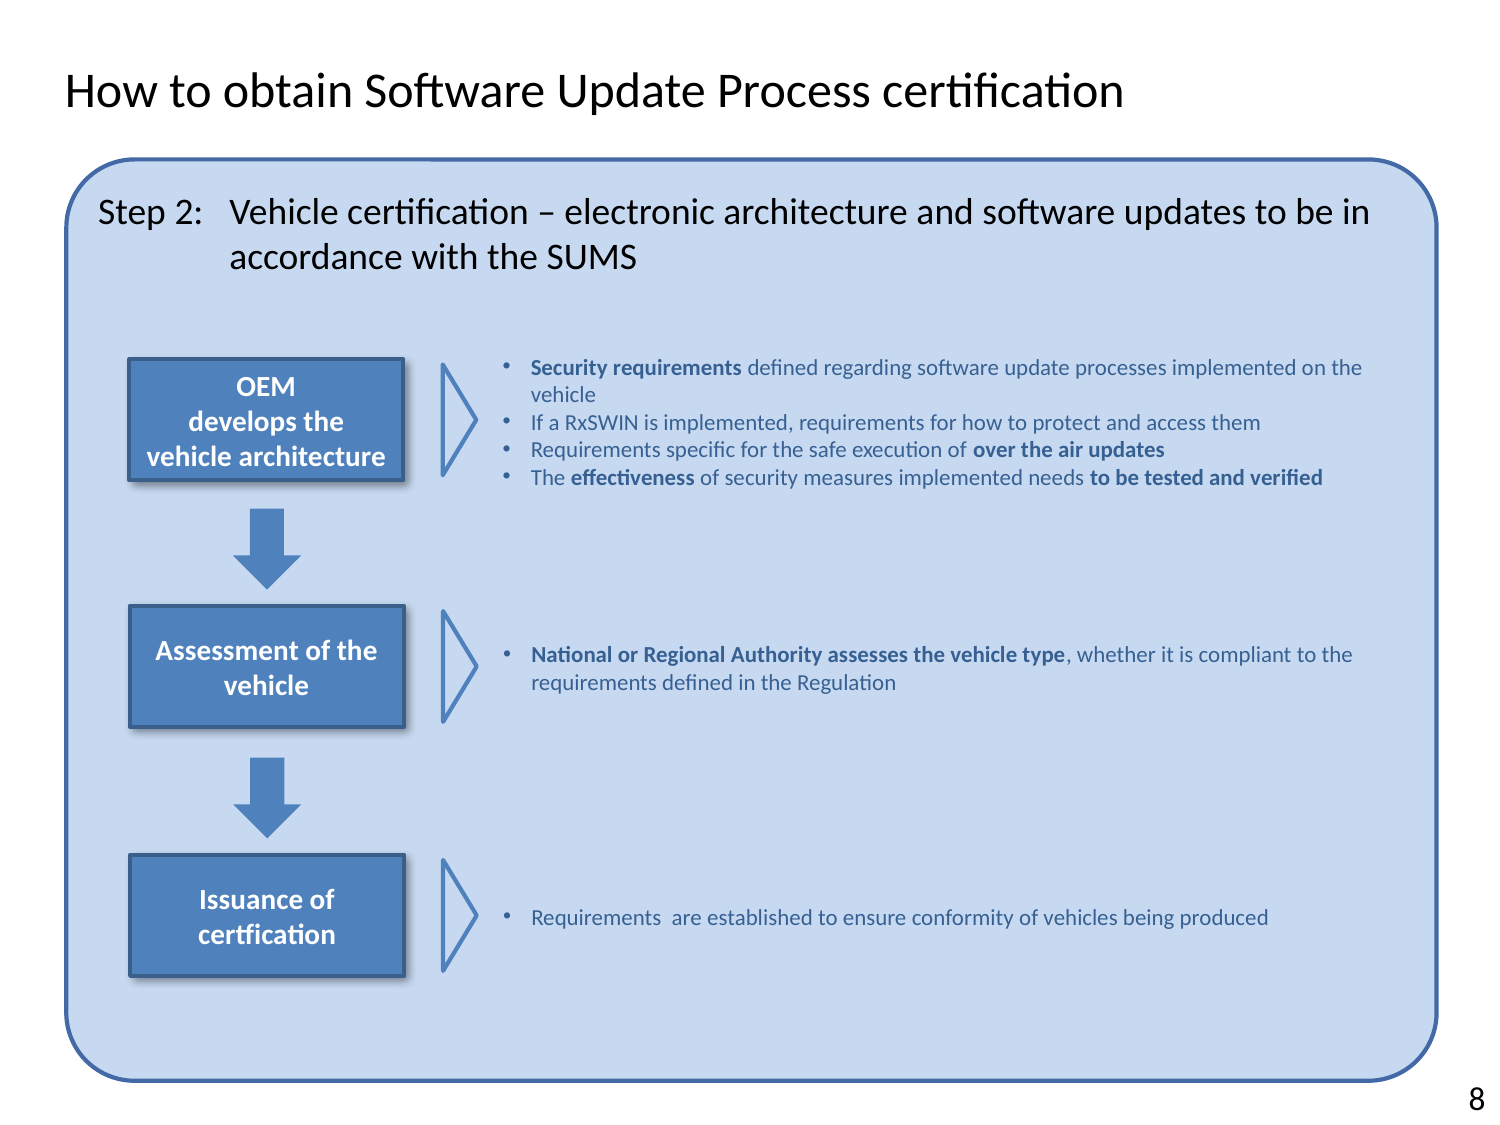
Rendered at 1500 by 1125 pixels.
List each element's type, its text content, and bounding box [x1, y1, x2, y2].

text_box [440, 362, 479, 478]
text_box [440, 857, 479, 973]
text_box Requirements are established to ensure conformity of vehicles being produced [488, 895, 1385, 938]
text_box Assessment of the vehicle [128, 604, 406, 729]
text_box How to obtain Software Update Process certification [50, 49, 1425, 125]
text_box [231, 755, 304, 841]
text_box Step 2: Vehicle certification – electronic architecture and software updates to be in accordance with the SUMS [64, 157, 1439, 1083]
text_box Issuance of certfication [128, 853, 406, 978]
text_box [440, 609, 479, 724]
text_box National or Regional Authority assesses the vehicle type, whether it is compliant to the requirements defined in the Regulation [488, 632, 1385, 703]
text_box OEM develops the vehicle architecture [127, 357, 405, 482]
text_box [230, 506, 303, 592]
text_box Security requirements defined regarding software update processes implemented on the vehicle If a RxSWIN is implemented, requirements for how to protect and access them Requirements specific for the safe execution of over the air updates The effectiveness of security measures implemented needs to be tested and verified [488, 345, 1384, 498]
